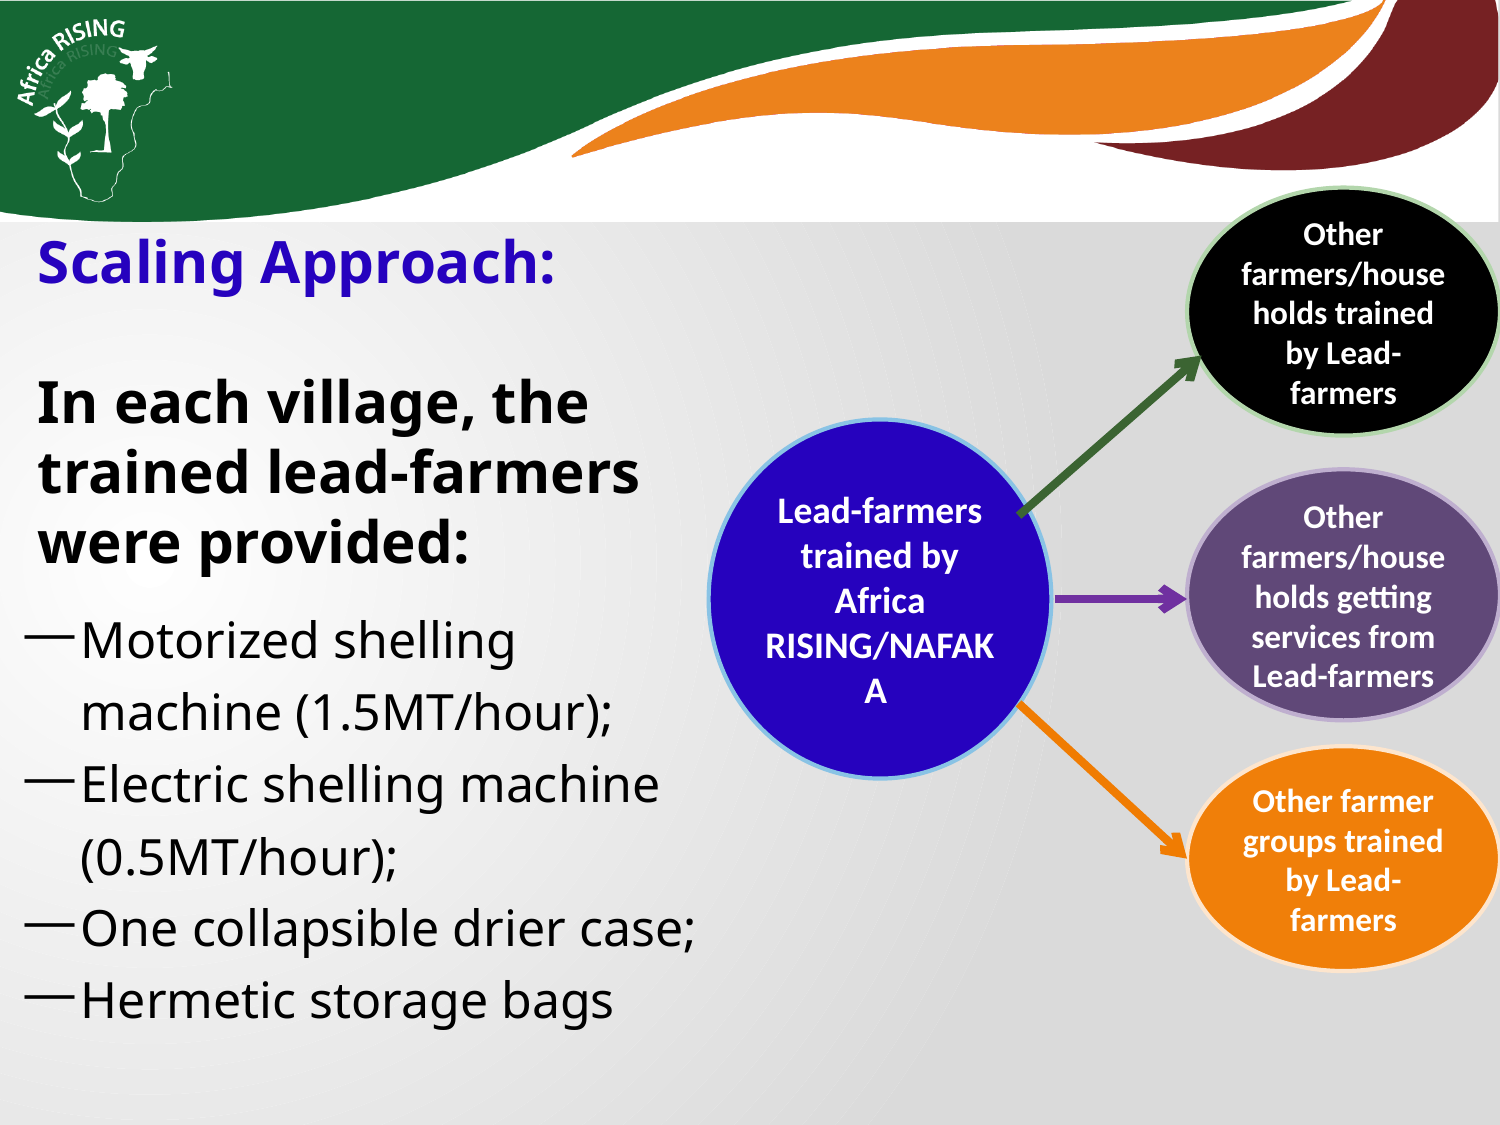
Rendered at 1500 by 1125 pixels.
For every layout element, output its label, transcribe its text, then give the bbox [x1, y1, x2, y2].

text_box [1018, 354, 1203, 517]
text_box Motorized shelling machine (1.5MT/hour); Electric shelling machine (0.5MT/hour); One collapsible drier case; Hermetic storage bags [0, 529, 739, 1037]
text_box Lead-farmers trained by Africa RISING/NAFAKA [706, 417, 1054, 781]
text_box Scaling Approach: In each village, the trained lead-farmers were provided: [23, 217, 786, 529]
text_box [1018, 702, 1188, 860]
text_box Other farmers/households getting services from Lead-farmers [1185, 467, 1500, 723]
text_box Other farmers/households trained by Lead-farmers [1184, 185, 1500, 438]
picture [0, 0, 1499, 222]
text_box Other farmer groups trained by Lead-farmers [1185, 744, 1500, 974]
